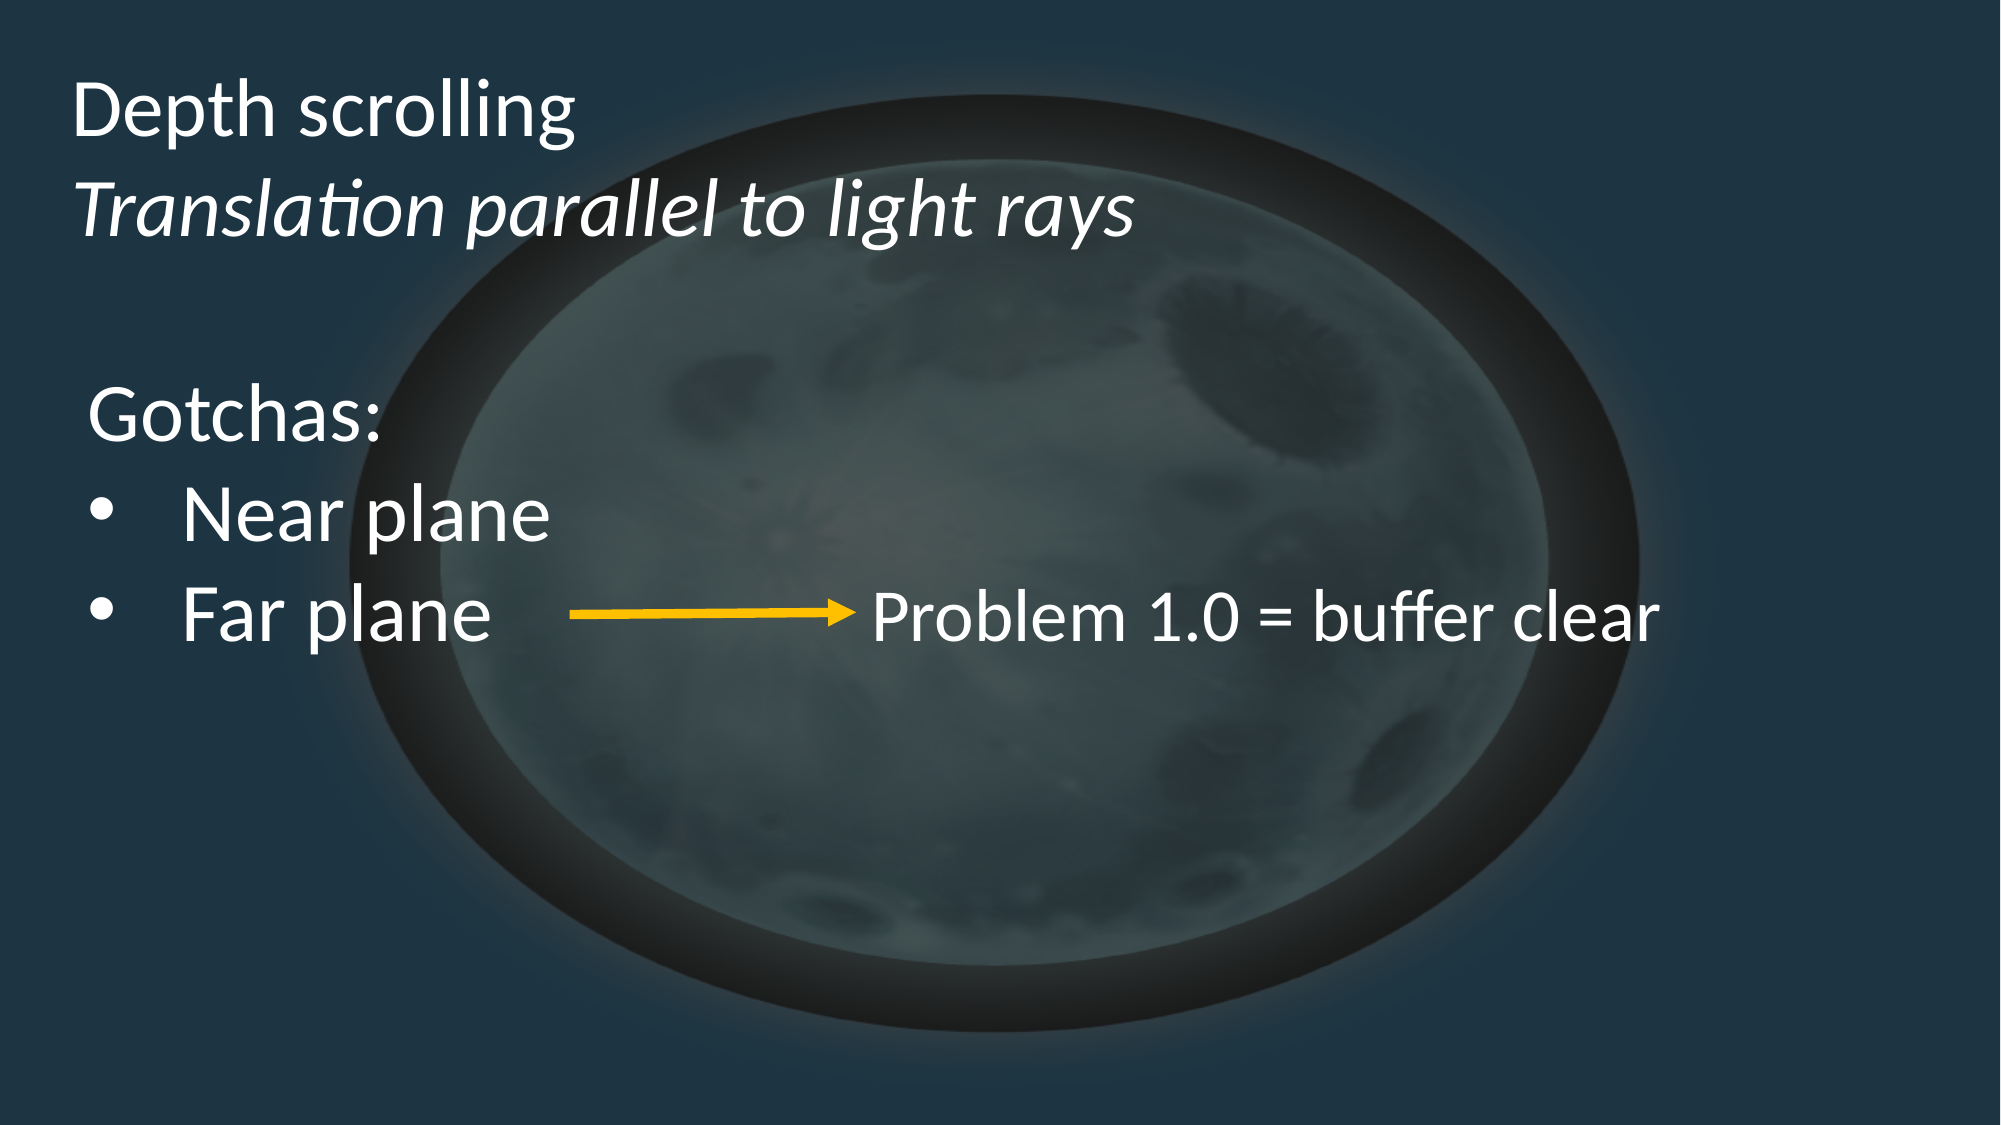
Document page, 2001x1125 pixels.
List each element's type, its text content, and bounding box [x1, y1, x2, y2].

text_box Depth scrolling Translation parallel to light rays [56, 45, 1450, 260]
text_box Gotchas: Near plane Far plane [72, 350, 1320, 666]
text_box Problem 1.0 = buffer clear [856, 559, 1707, 664]
picture [0, 0, 2001, 1125]
